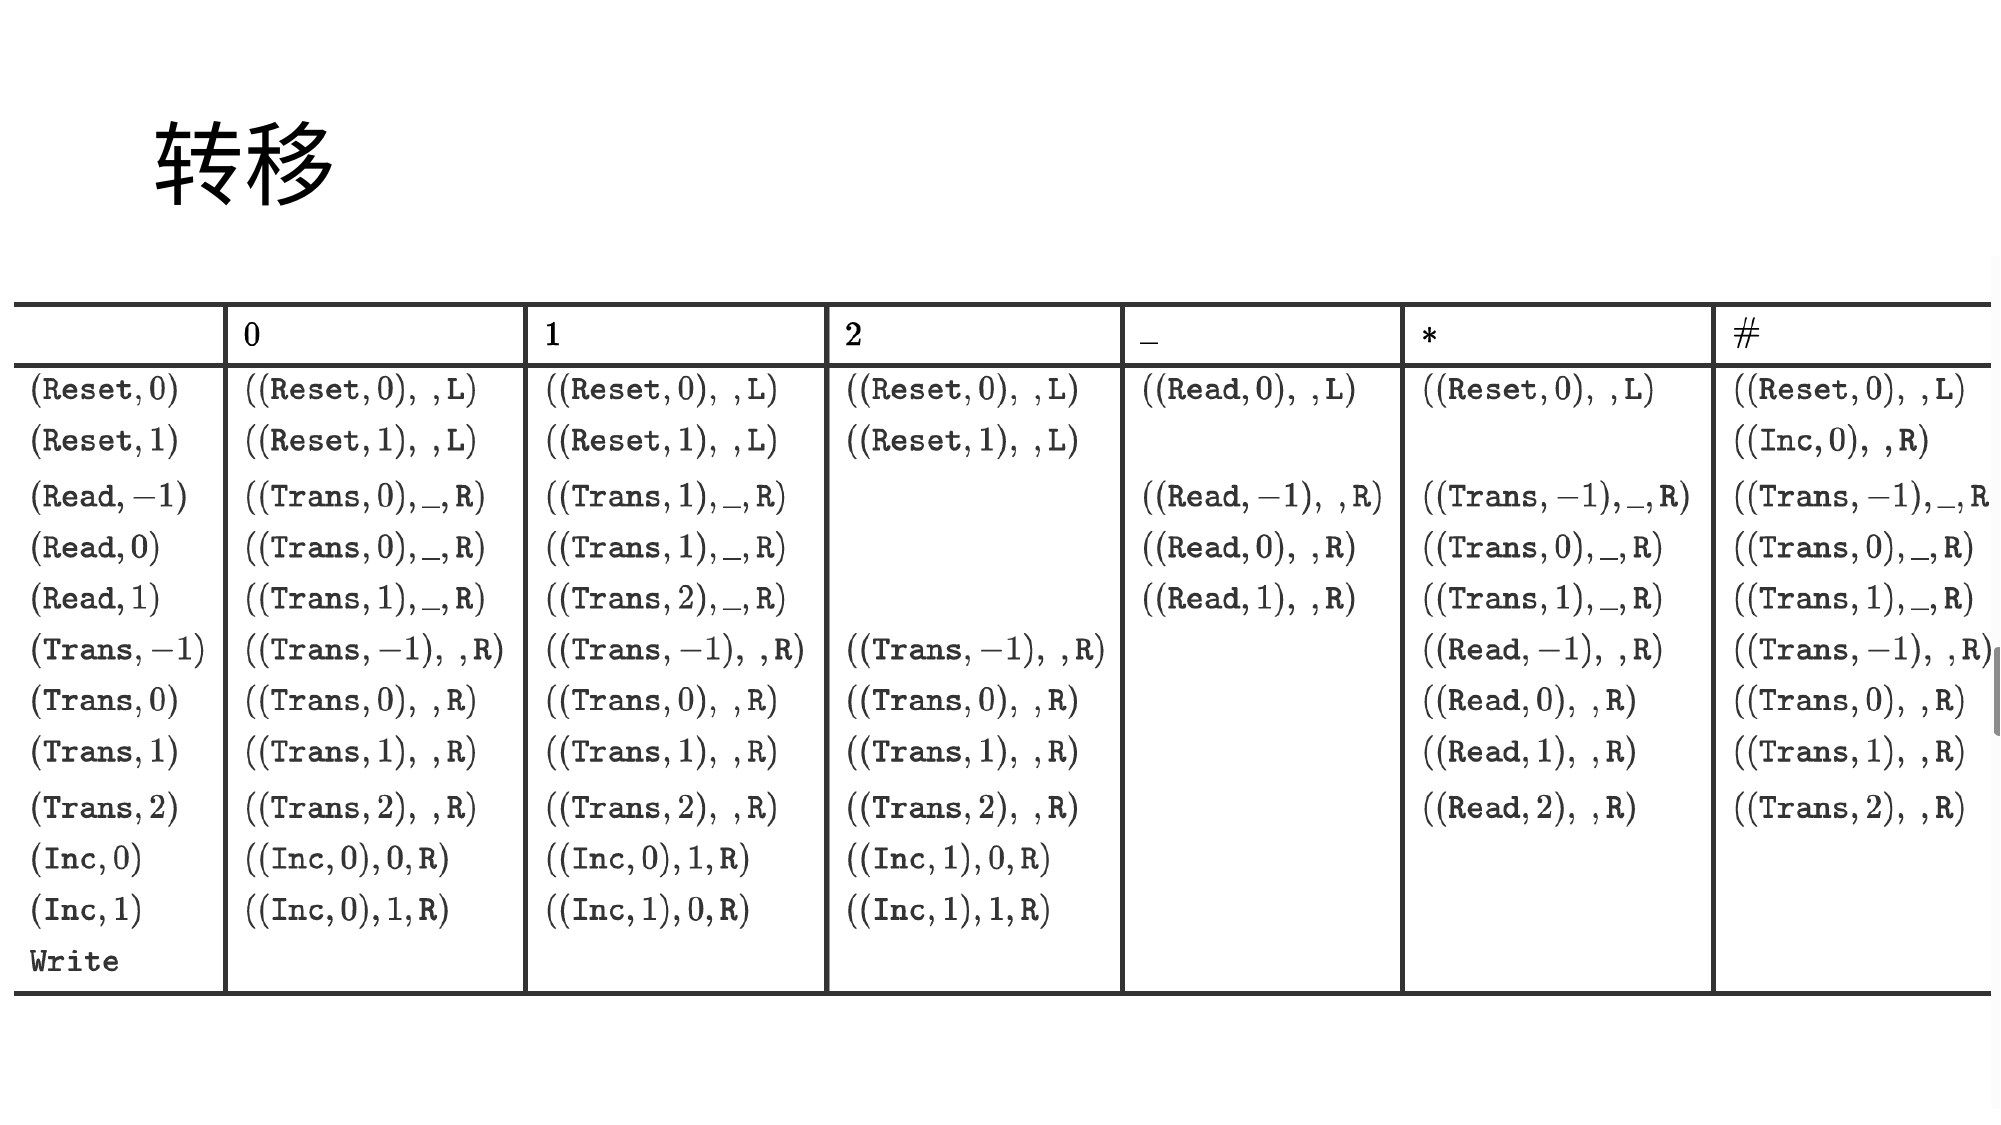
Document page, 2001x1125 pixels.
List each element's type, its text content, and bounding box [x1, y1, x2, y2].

title 转移 [137, 59, 1863, 255]
picture [0, 255, 2000, 1109]
